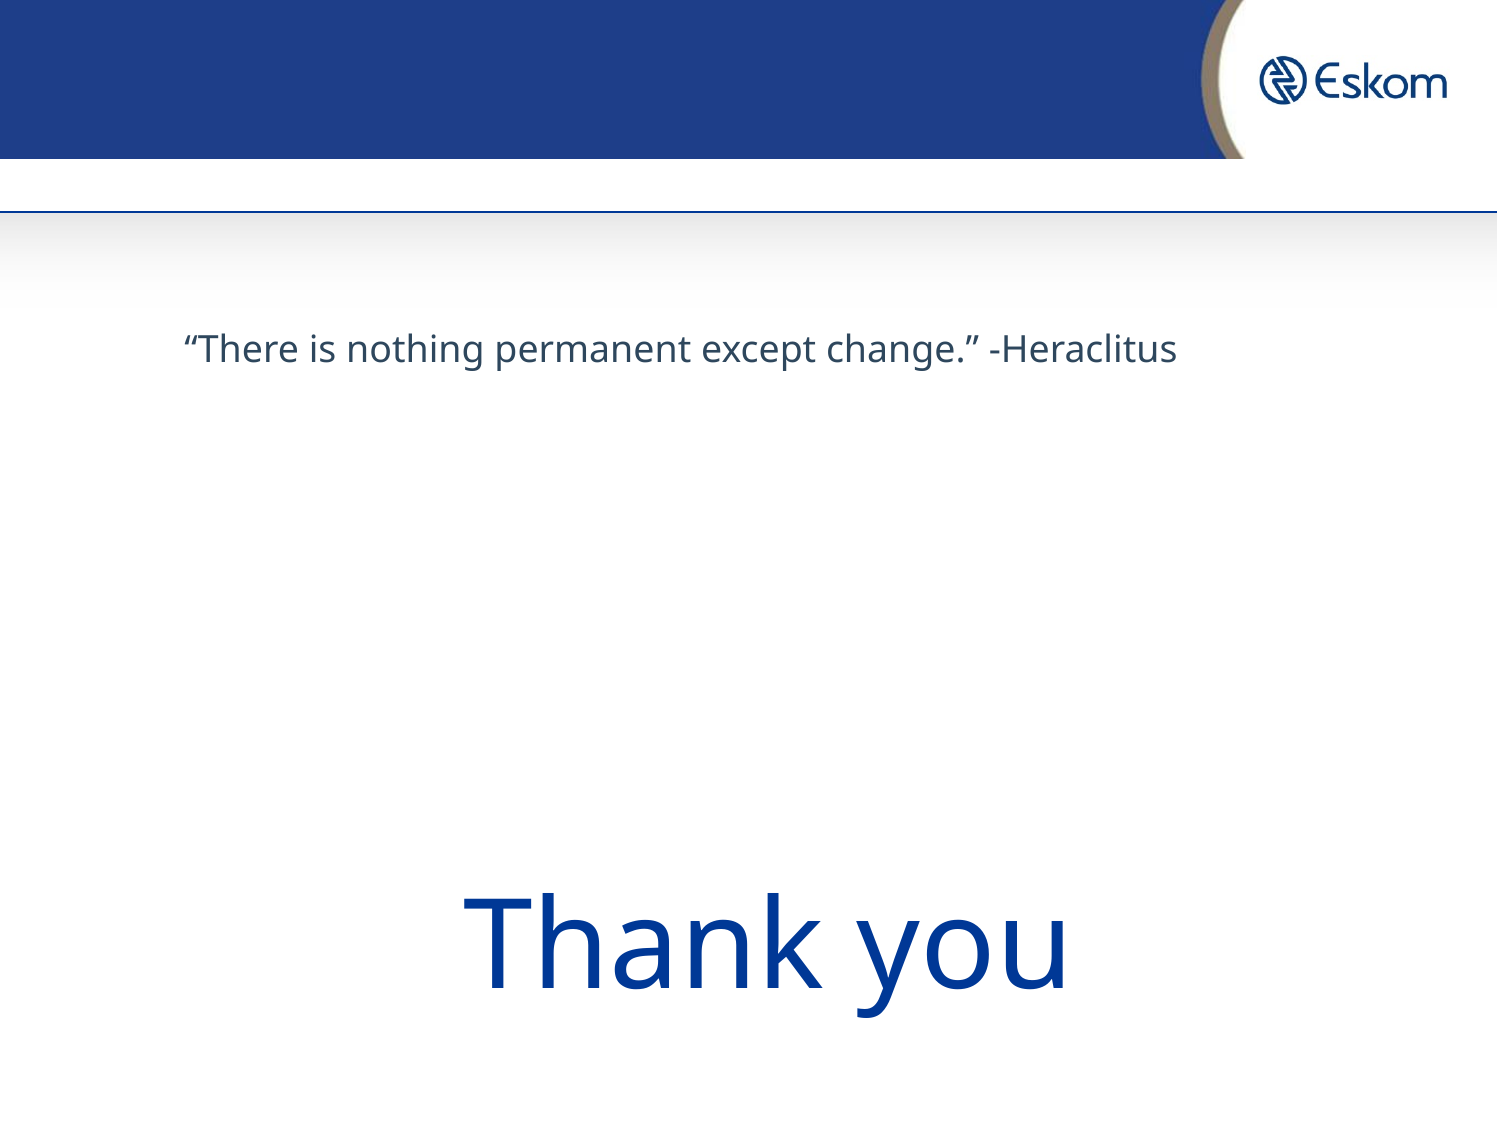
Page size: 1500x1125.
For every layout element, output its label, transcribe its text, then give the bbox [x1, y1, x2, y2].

picture [0, 0, 1246, 159]
text_box “There is nothing permanent except change.” -Heraclitus [169, 318, 1368, 378]
text_box Thank you [136, 856, 1401, 1021]
picture [1257, 55, 1450, 105]
